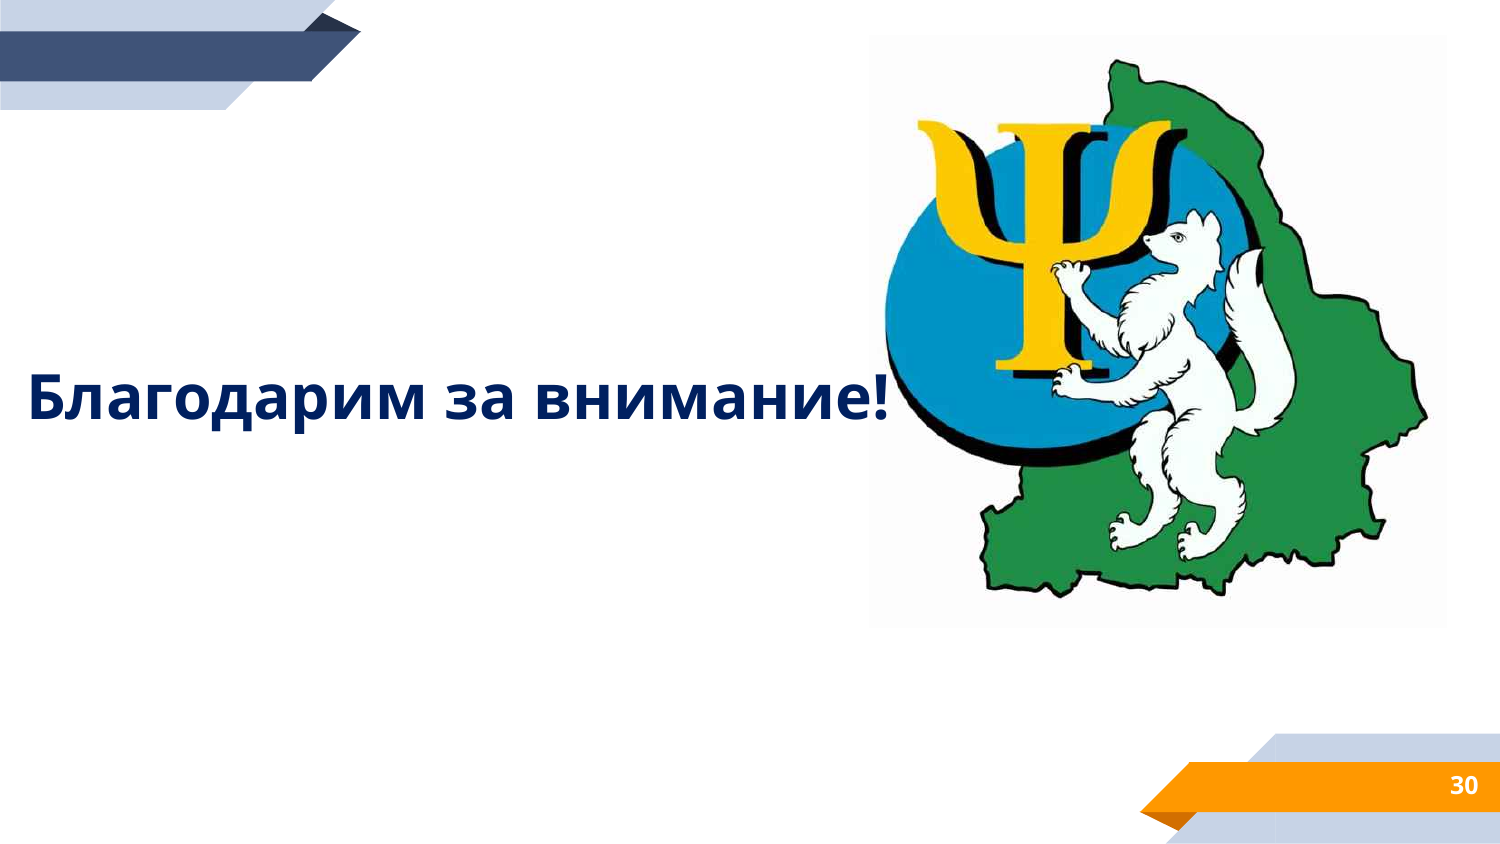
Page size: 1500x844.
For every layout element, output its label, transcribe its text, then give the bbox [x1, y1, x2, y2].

text_box Благодарим за внимание! [11, 350, 864, 440]
picture [869, 35, 1447, 629]
slide_number 30 [1249, 760, 1494, 813]
